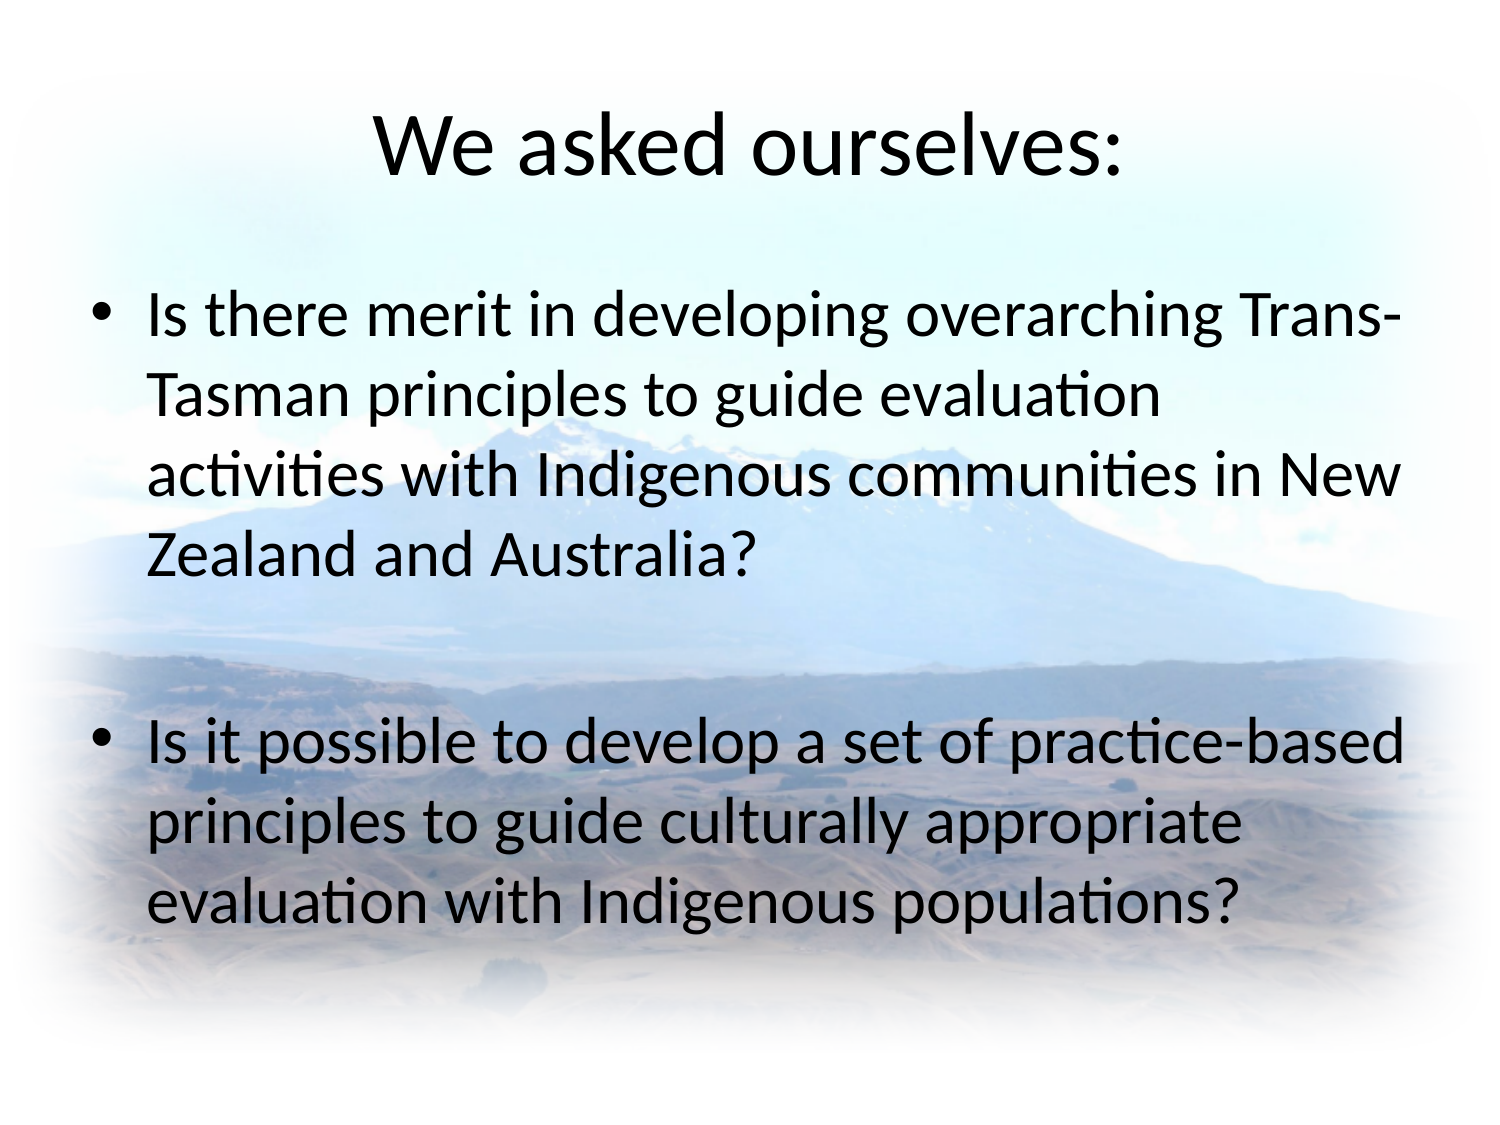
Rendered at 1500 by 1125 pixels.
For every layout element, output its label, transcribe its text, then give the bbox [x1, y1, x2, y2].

list Is there merit in developing overarching Trans-Tasman principles to guide evaluation activities with Indigenous communities in New Zealand and Australia? Is it possible to develop a set of practice-based principles to guide culturally appropriate evaluation with Indigenous populations? [75, 262, 1425, 1083]
title We asked ourselves: [75, 45, 1425, 233]
